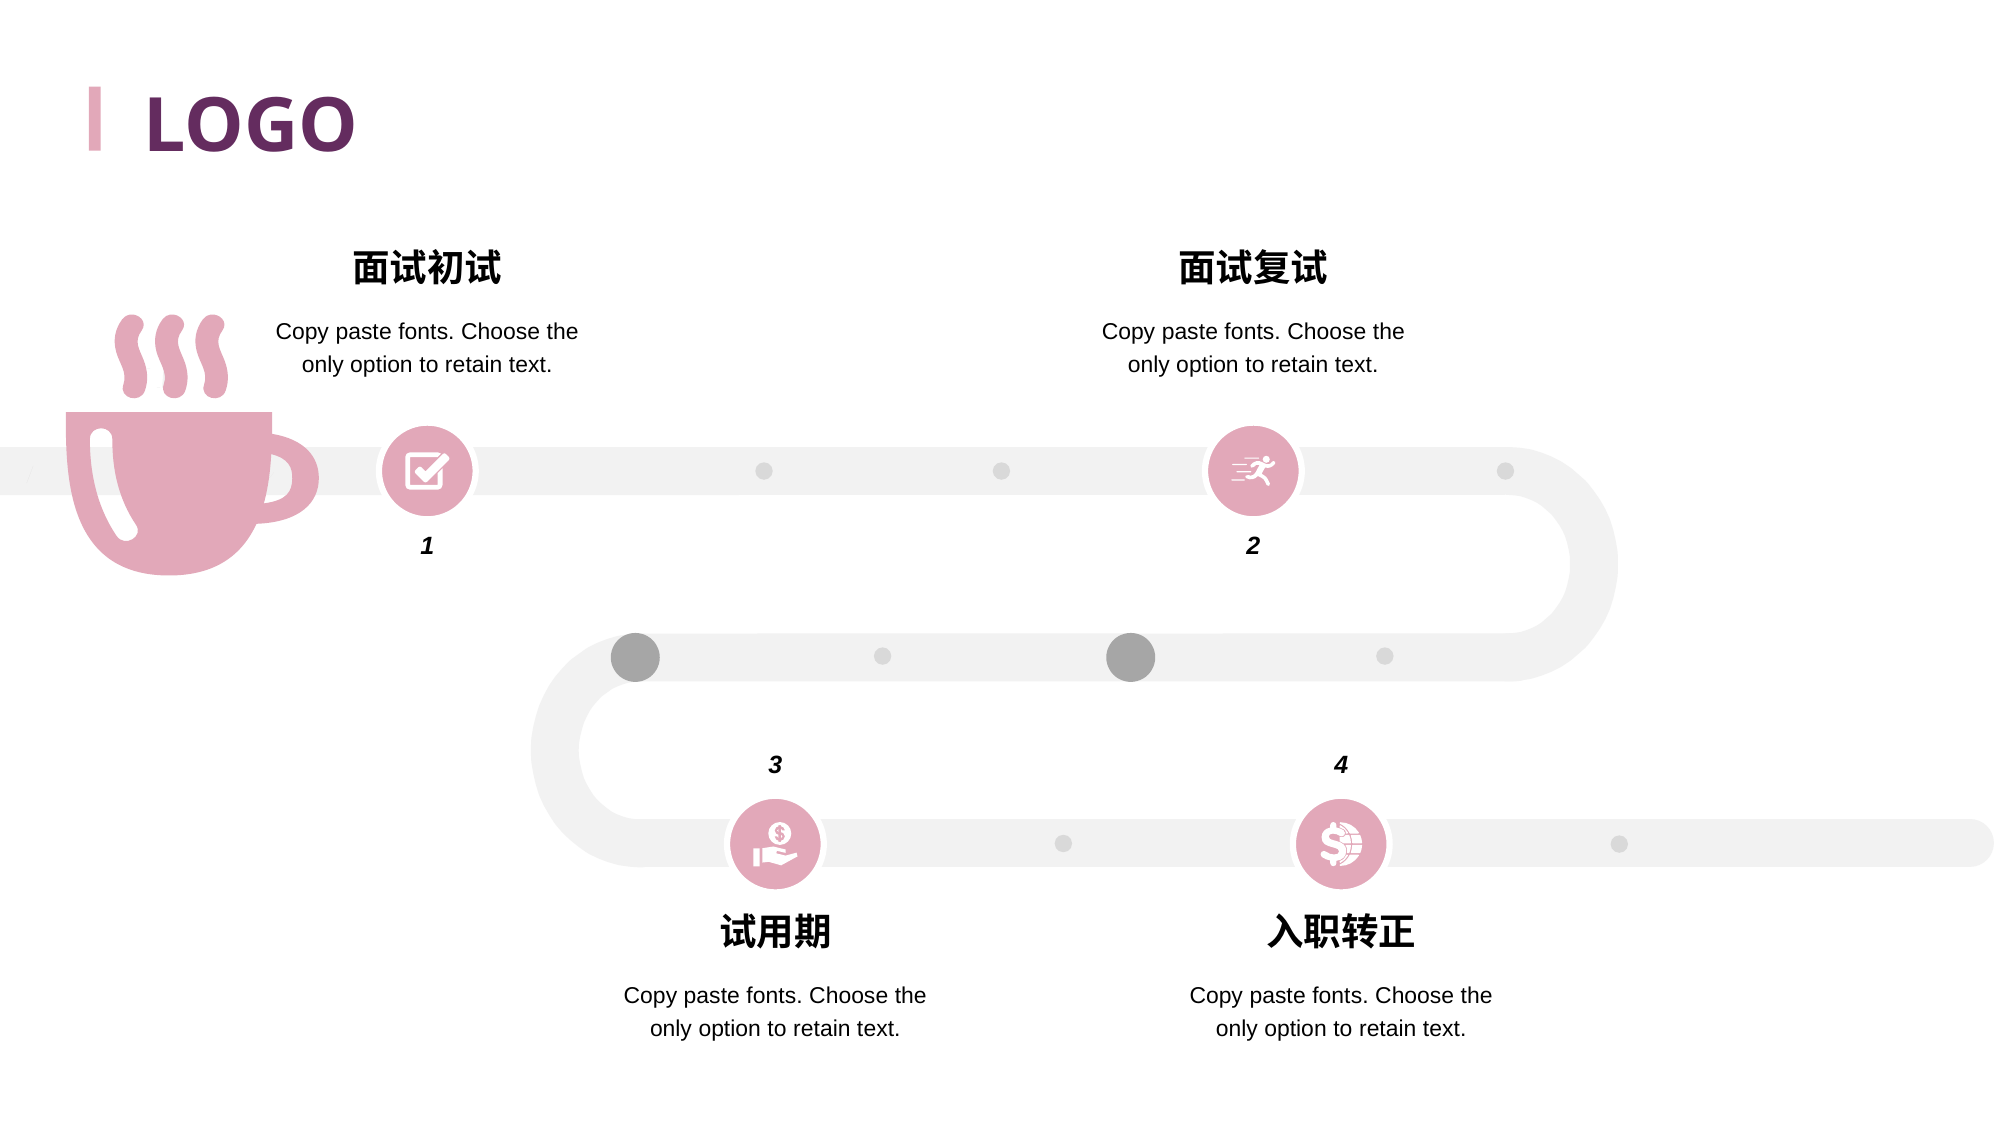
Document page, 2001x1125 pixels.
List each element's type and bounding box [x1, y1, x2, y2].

text_box [88, 86, 102, 152]
text_box [105, 82, 1176, 242]
text_box [0, 236, 1970, 1060]
